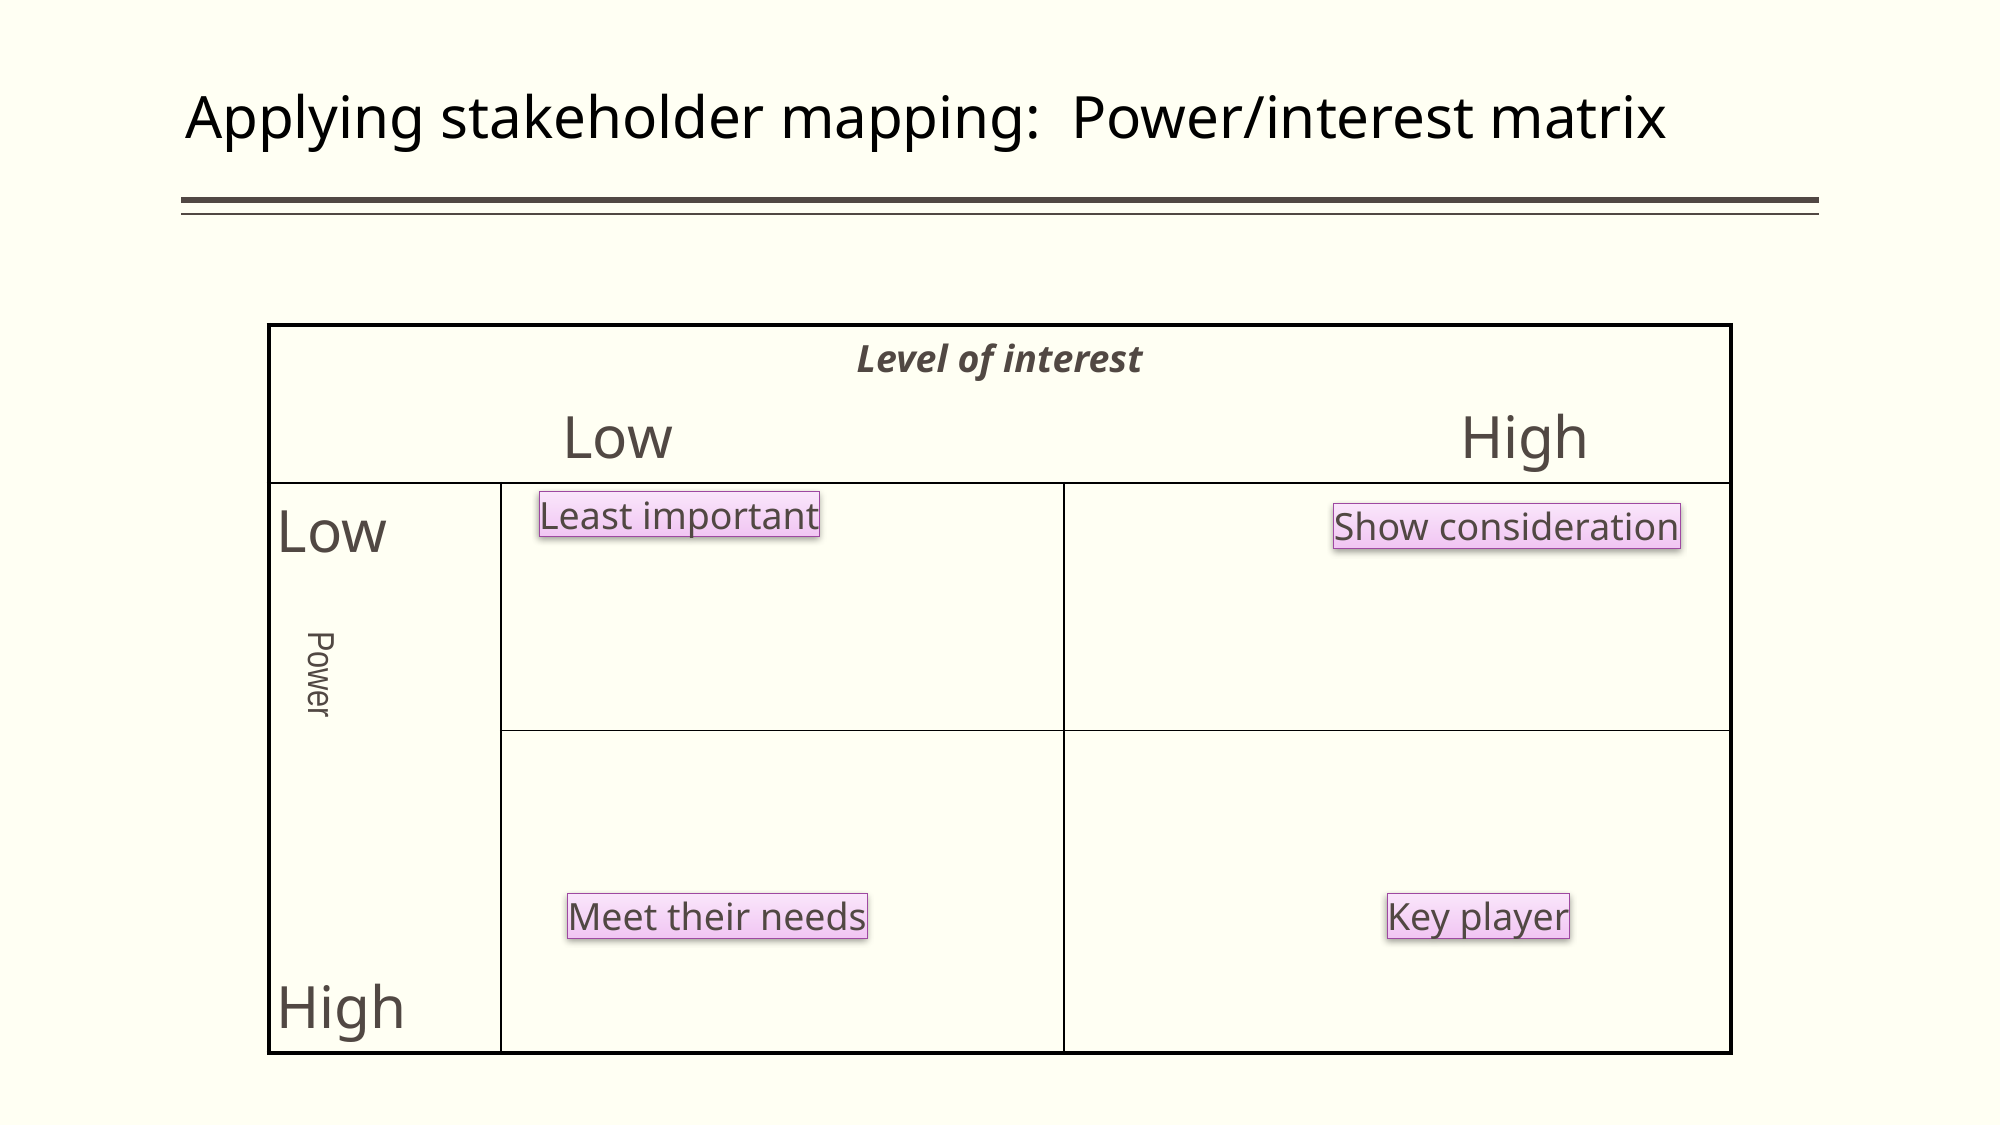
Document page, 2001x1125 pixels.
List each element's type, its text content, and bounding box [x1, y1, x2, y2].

text_box Meet their needs [567, 893, 868, 939]
text_box Power [296, 609, 348, 740]
table_header Level of interest Low High [271, 327, 1729, 482]
text_box Show consideration [1333, 503, 1681, 549]
text_box Least important [539, 491, 820, 537]
table_cell [502, 484, 1063, 730]
table_cell [1065, 731, 1729, 1051]
table_cell [502, 731, 1063, 1051]
table_cell [1065, 484, 1729, 730]
text_box Key player [1387, 893, 1570, 939]
title Applying stakeholder mapping: Power/interest matrix [185, 75, 1900, 160]
table_cell Low High [271, 484, 500, 1051]
